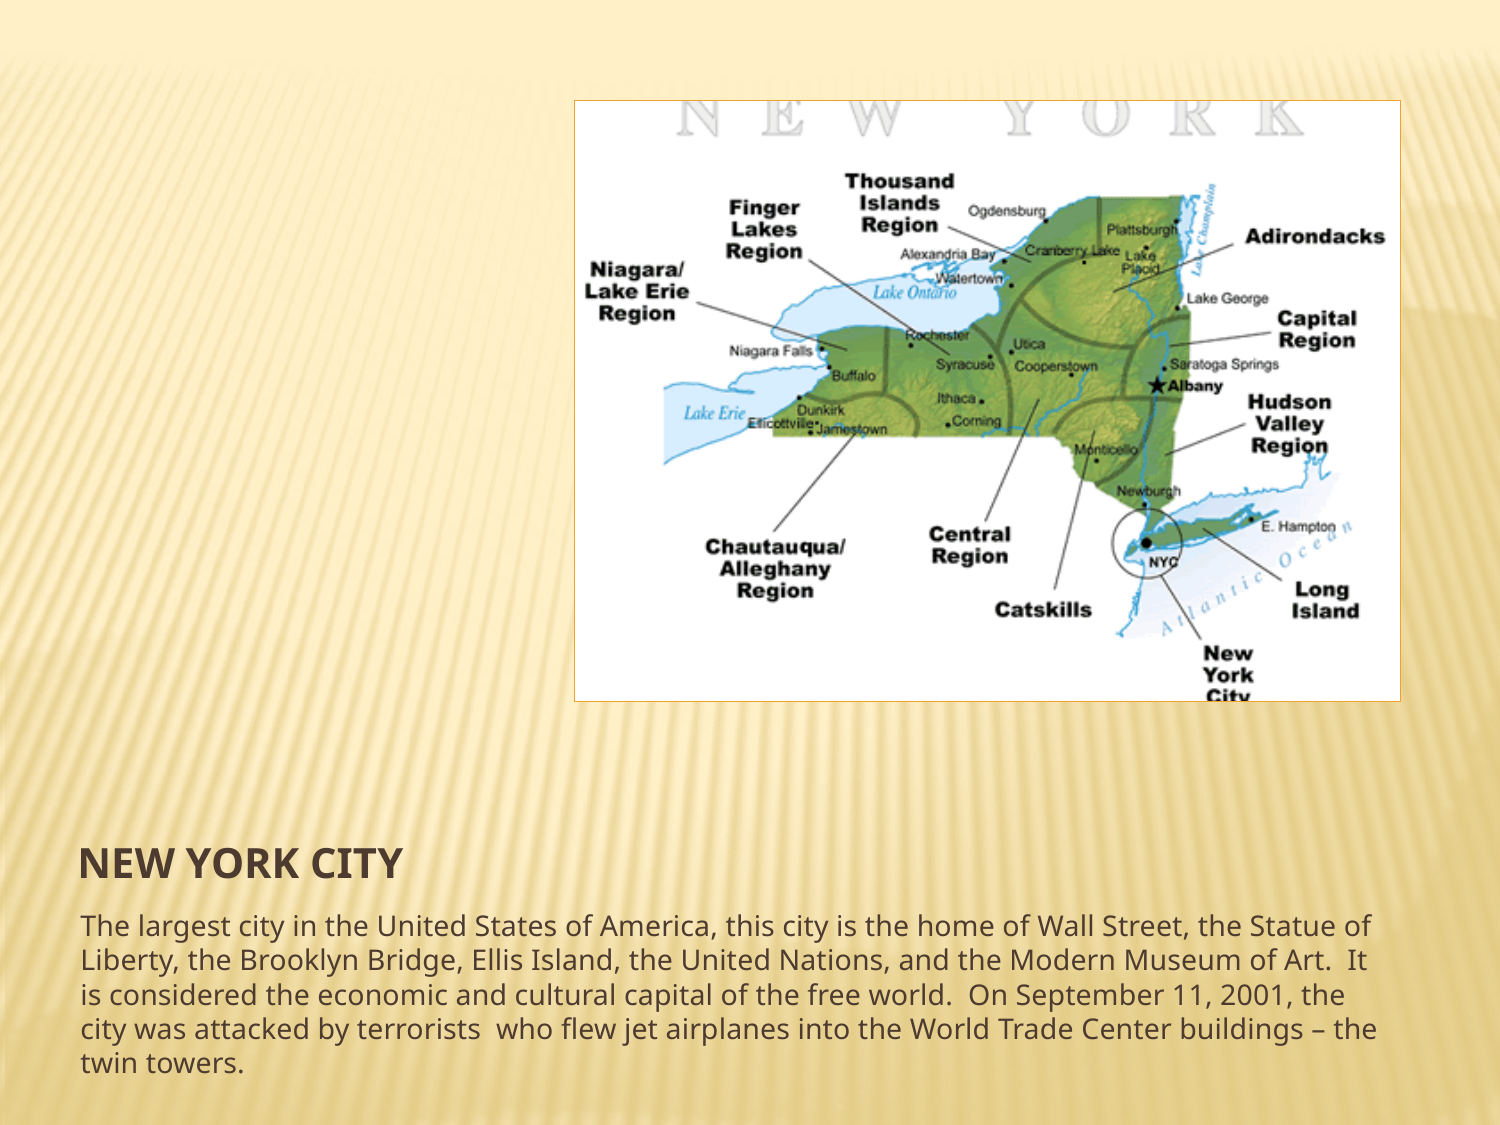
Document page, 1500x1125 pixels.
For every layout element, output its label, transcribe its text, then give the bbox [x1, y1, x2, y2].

picture [574, 100, 1401, 702]
list The largest city in the United States of America, this city is the home of Wall Street, the Statue of Liberty, the Brooklyn Bridge, Ellis Island, the United Nations, and the Modern Museum of Art. It is considered the economic and cultural capital of the free world. On September 11, 2001, the city was attacked by terrorists who flew jet airplanes into the World Trade Center buildings – the twin towers. [62, 907, 1400, 1088]
title New york City [62, 819, 1025, 905]
